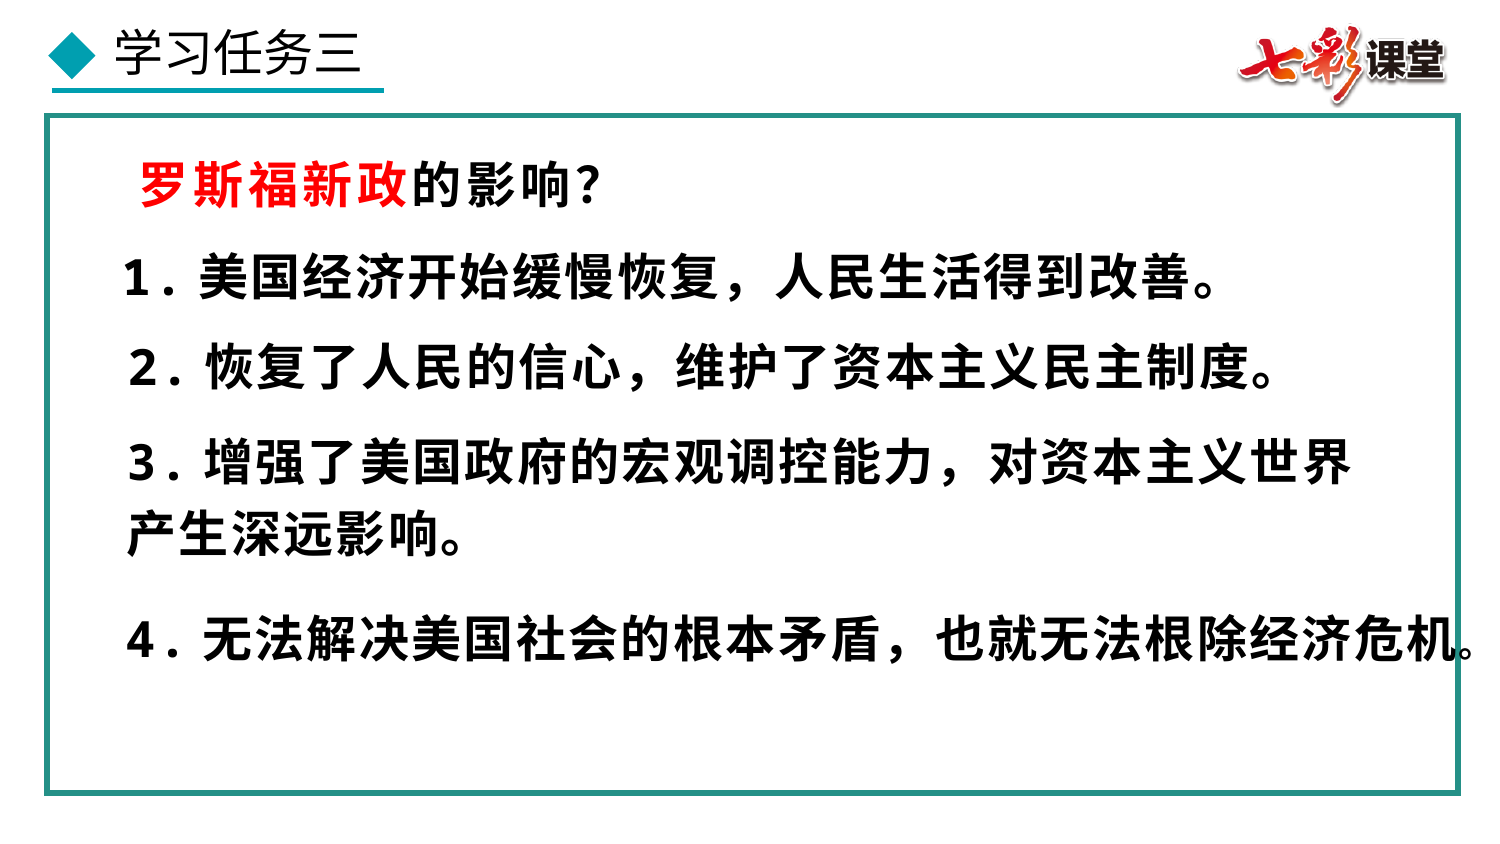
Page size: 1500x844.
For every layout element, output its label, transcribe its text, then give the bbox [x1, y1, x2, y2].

picture [1234, 20, 1451, 108]
text_box 罗斯福新政的影响？ [123, 151, 918, 214]
